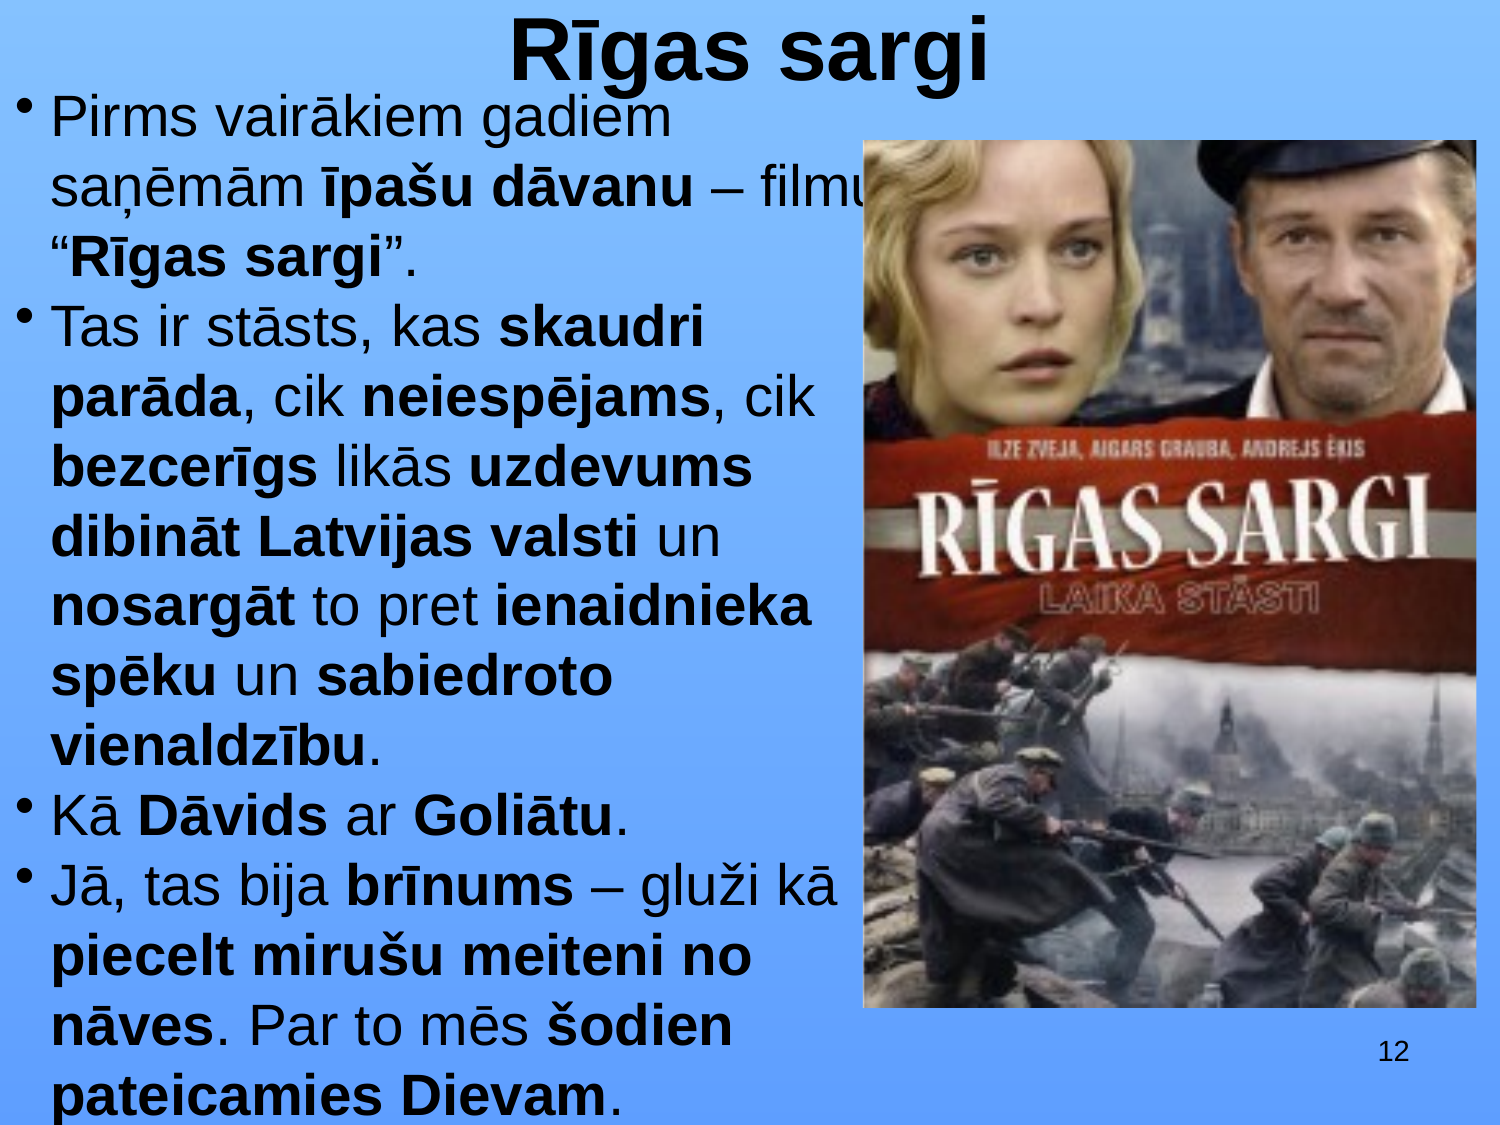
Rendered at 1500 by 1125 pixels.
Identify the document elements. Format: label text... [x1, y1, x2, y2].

title Rīgas sargi [0, 0, 1500, 103]
text_box Pirms vairākiem gadiem saņēmām īpašu dāvanu – filmu “Rīgas sargi”. Tas ir stāsts, kas skaudri parāda, cik neiespējams, cik bezcerīgs likās uzdevums dibināt Latvijas valsti un nosargāt to pret ienaidnieka spēku un sabiedroto vienaldzību. Kā Dāvids ar Goliātu. Jā, tas bija brīnums – gluži kā piecelt mirušu meiteni no nāves. Par to mēs šodien pateicamies Dievam. [0, 103, 914, 1125]
picture [862, 140, 1477, 1008]
slide_number 12 [1074, 1024, 1426, 1103]
